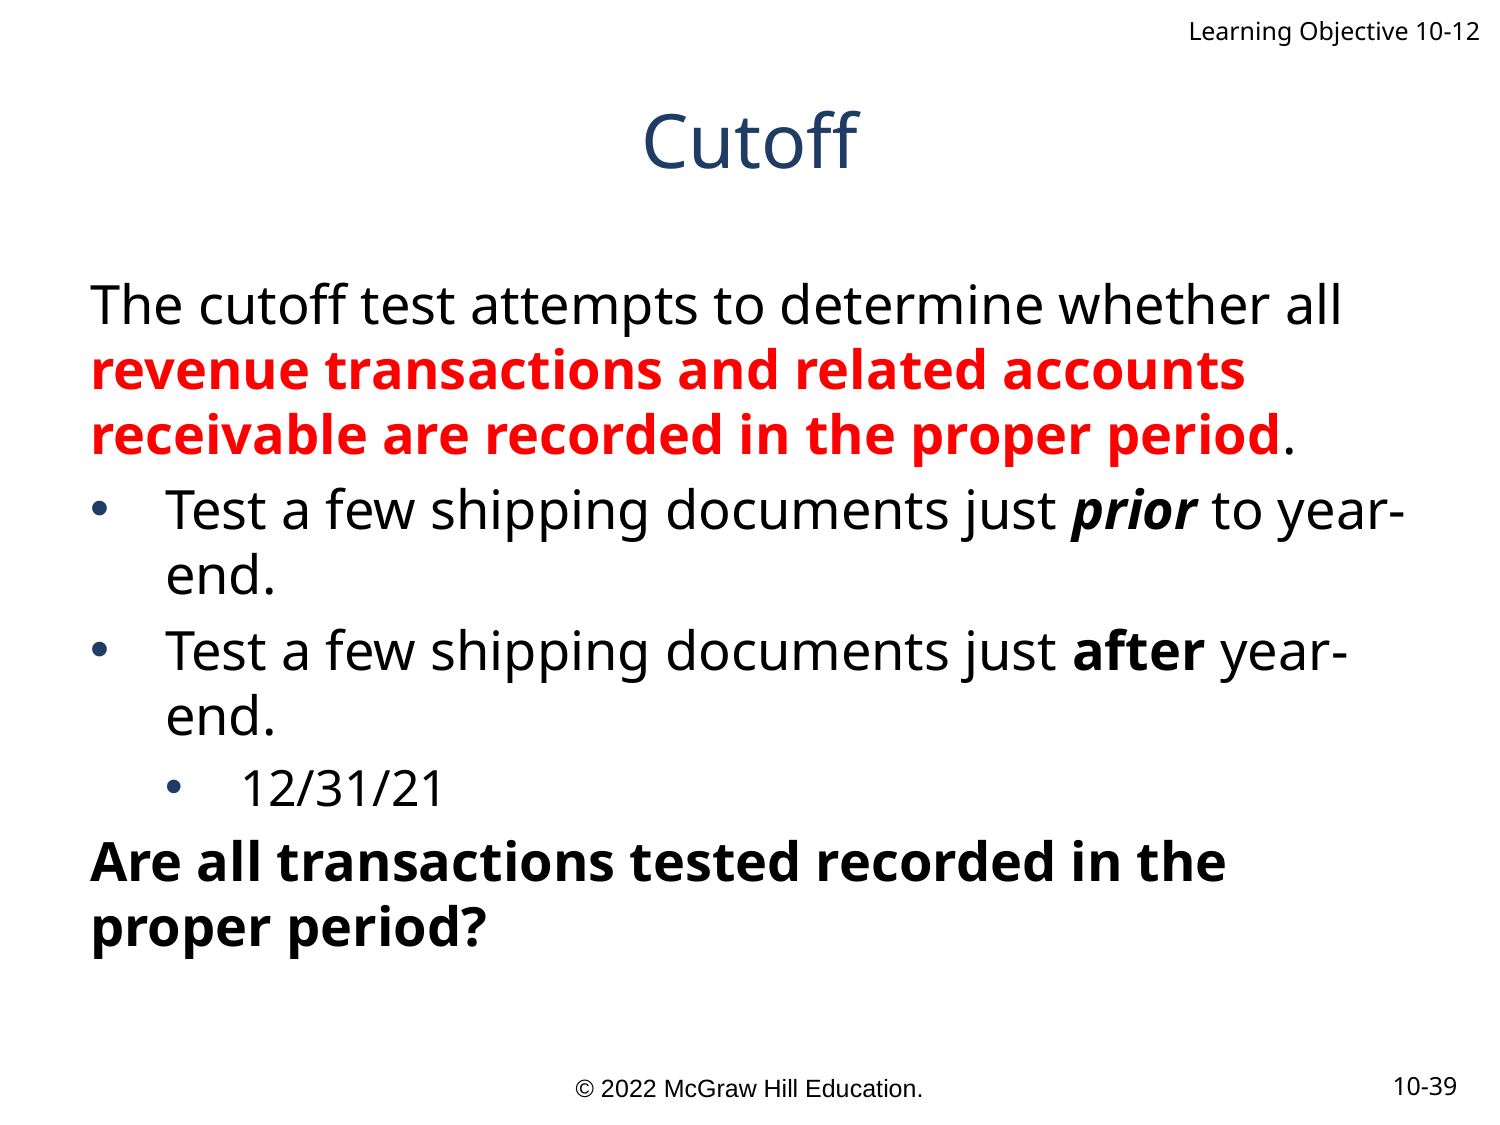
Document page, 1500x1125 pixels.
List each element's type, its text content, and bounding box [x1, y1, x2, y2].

title Cutoff [75, 45, 1425, 233]
list Learning Objective 10-12 [908, 1, 1496, 60]
list The cutoff test attempts to determine whether all revenue transactions and related accounts receivable are recorded in the proper period. Test a few shipping documents just prior to year-end. Test a few shipping documents just after year-end. 12/31/21 Are all transactions tested recorded in the proper period? [75, 262, 1425, 1050]
